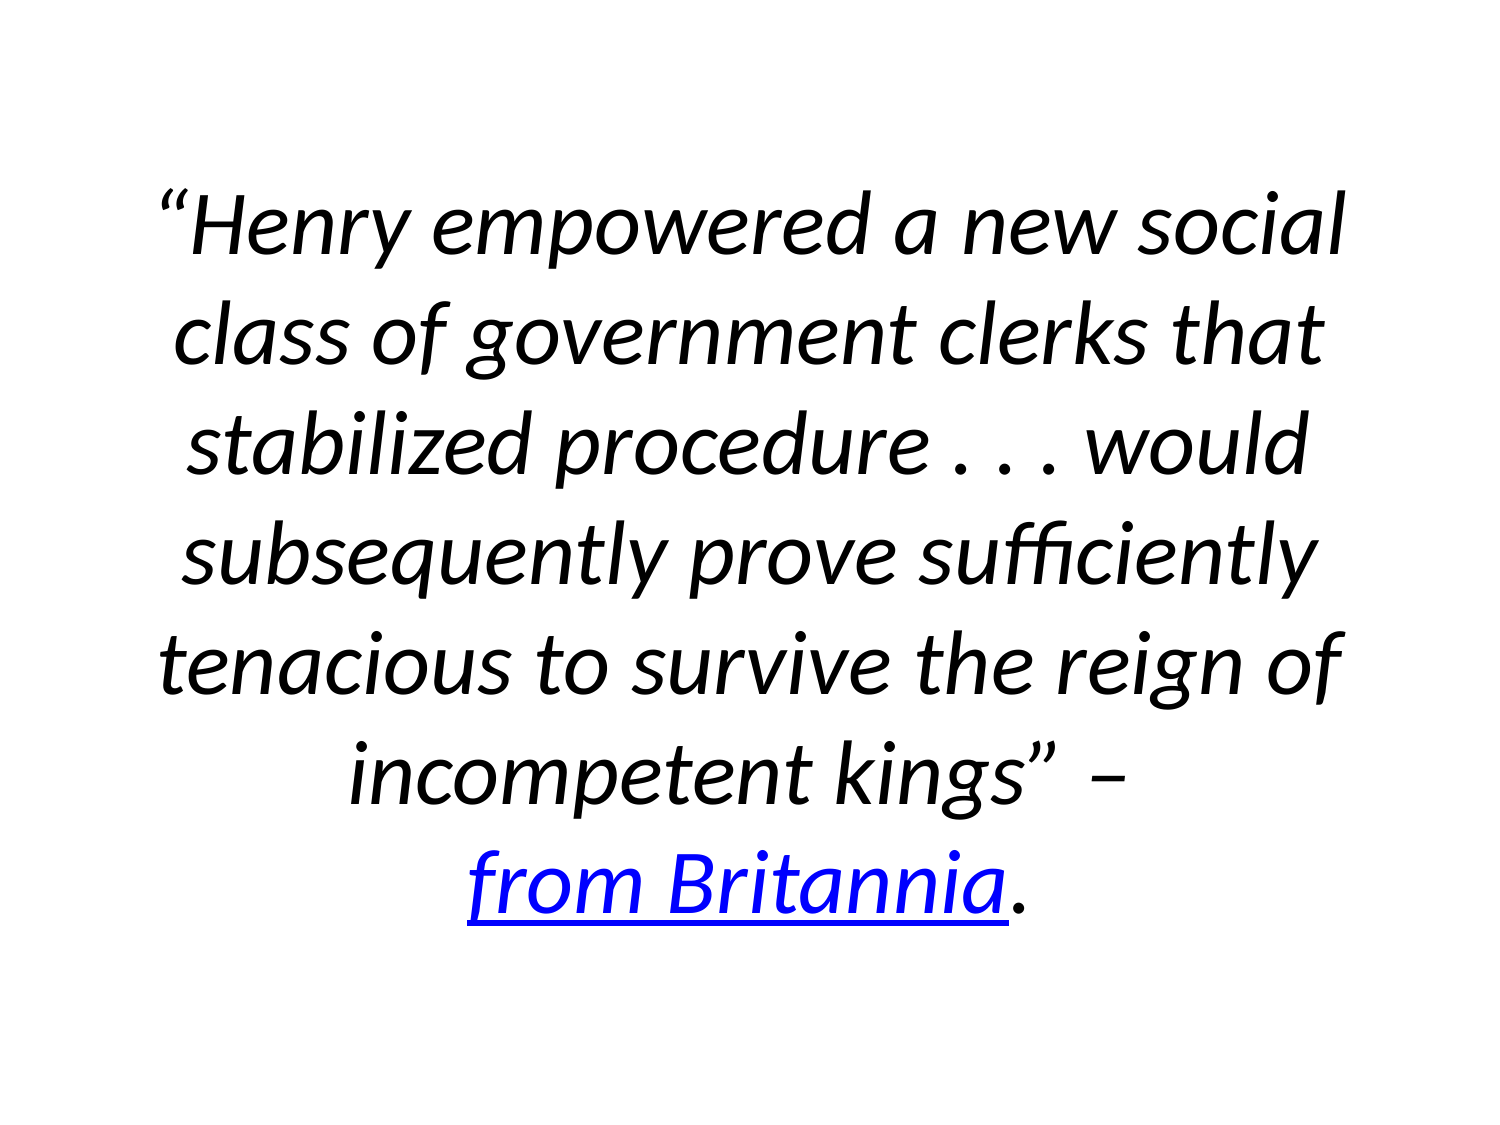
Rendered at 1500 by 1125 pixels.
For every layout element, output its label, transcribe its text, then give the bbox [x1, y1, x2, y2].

title “Henry empowered a new social class of government clerks that stabilized procedure . . . would subsequently prove sufficiently tenacious to survive the reign of incompetent kings” – from Britannia. [74, 44, 1426, 1051]
